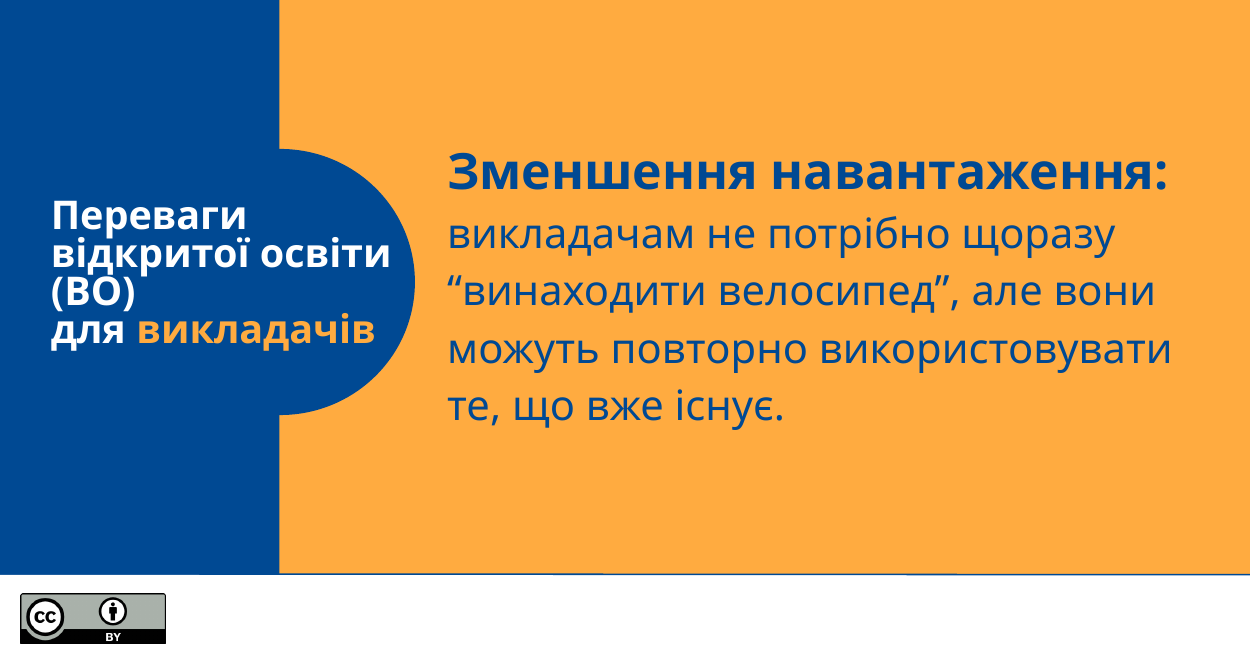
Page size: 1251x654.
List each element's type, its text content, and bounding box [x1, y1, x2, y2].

text_box [189, 148, 372, 184]
text_box [176, 367, 384, 416]
text_box [0, 0, 280, 573]
picture [20, 592, 166, 645]
text_box Зменшення навантаження: викладачам не потрібно щоразу “винаходити велосипед”, але вони можуть повторно використовувати те, що вже існує. [432, 115, 1189, 445]
text_box Переваги відкритої освіти (BO) для викладачів [35, 184, 432, 367]
text_box [0, 582, 1250, 654]
